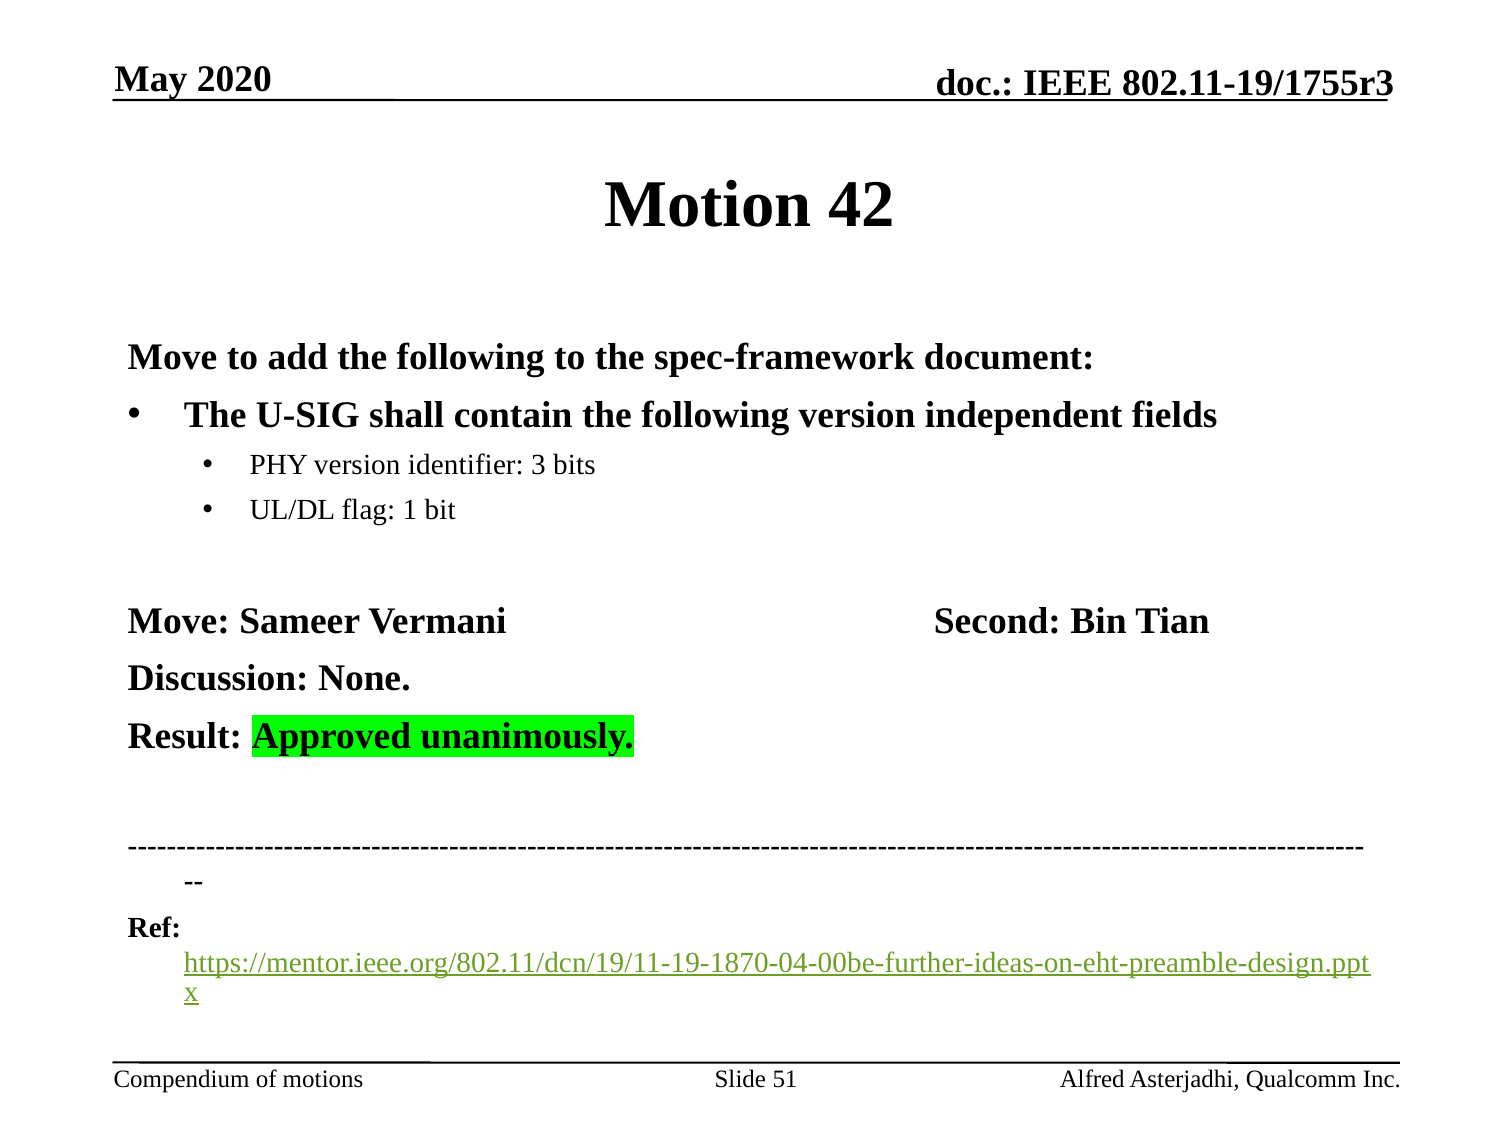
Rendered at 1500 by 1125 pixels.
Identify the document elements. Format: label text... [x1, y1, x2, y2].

list Move to add the following to the spec-framework document: The U-SIG shall contain the following version independent fields PHY version identifier: 3 bits UL/DL flag: 1 bit Move: Sameer Vermani Second: Bin Tian Discussion: None. Result: Approved unanimously. --------------------------------------------------------------------------------------------------------------------------------- Ref: https://mentor.ieee.org/802.11/dcn/19/11-19-1870-04-00be-further-ideas-on-eht-preamble-design.pptx [112, 324, 1388, 1063]
footer Alfred Asterjadhi, Qualcomm Inc. [878, 1061, 1402, 1093]
slide_number Slide 51 [712, 1061, 800, 1123]
title Motion 42 [112, 112, 1388, 288]
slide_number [114, 54, 423, 100]
